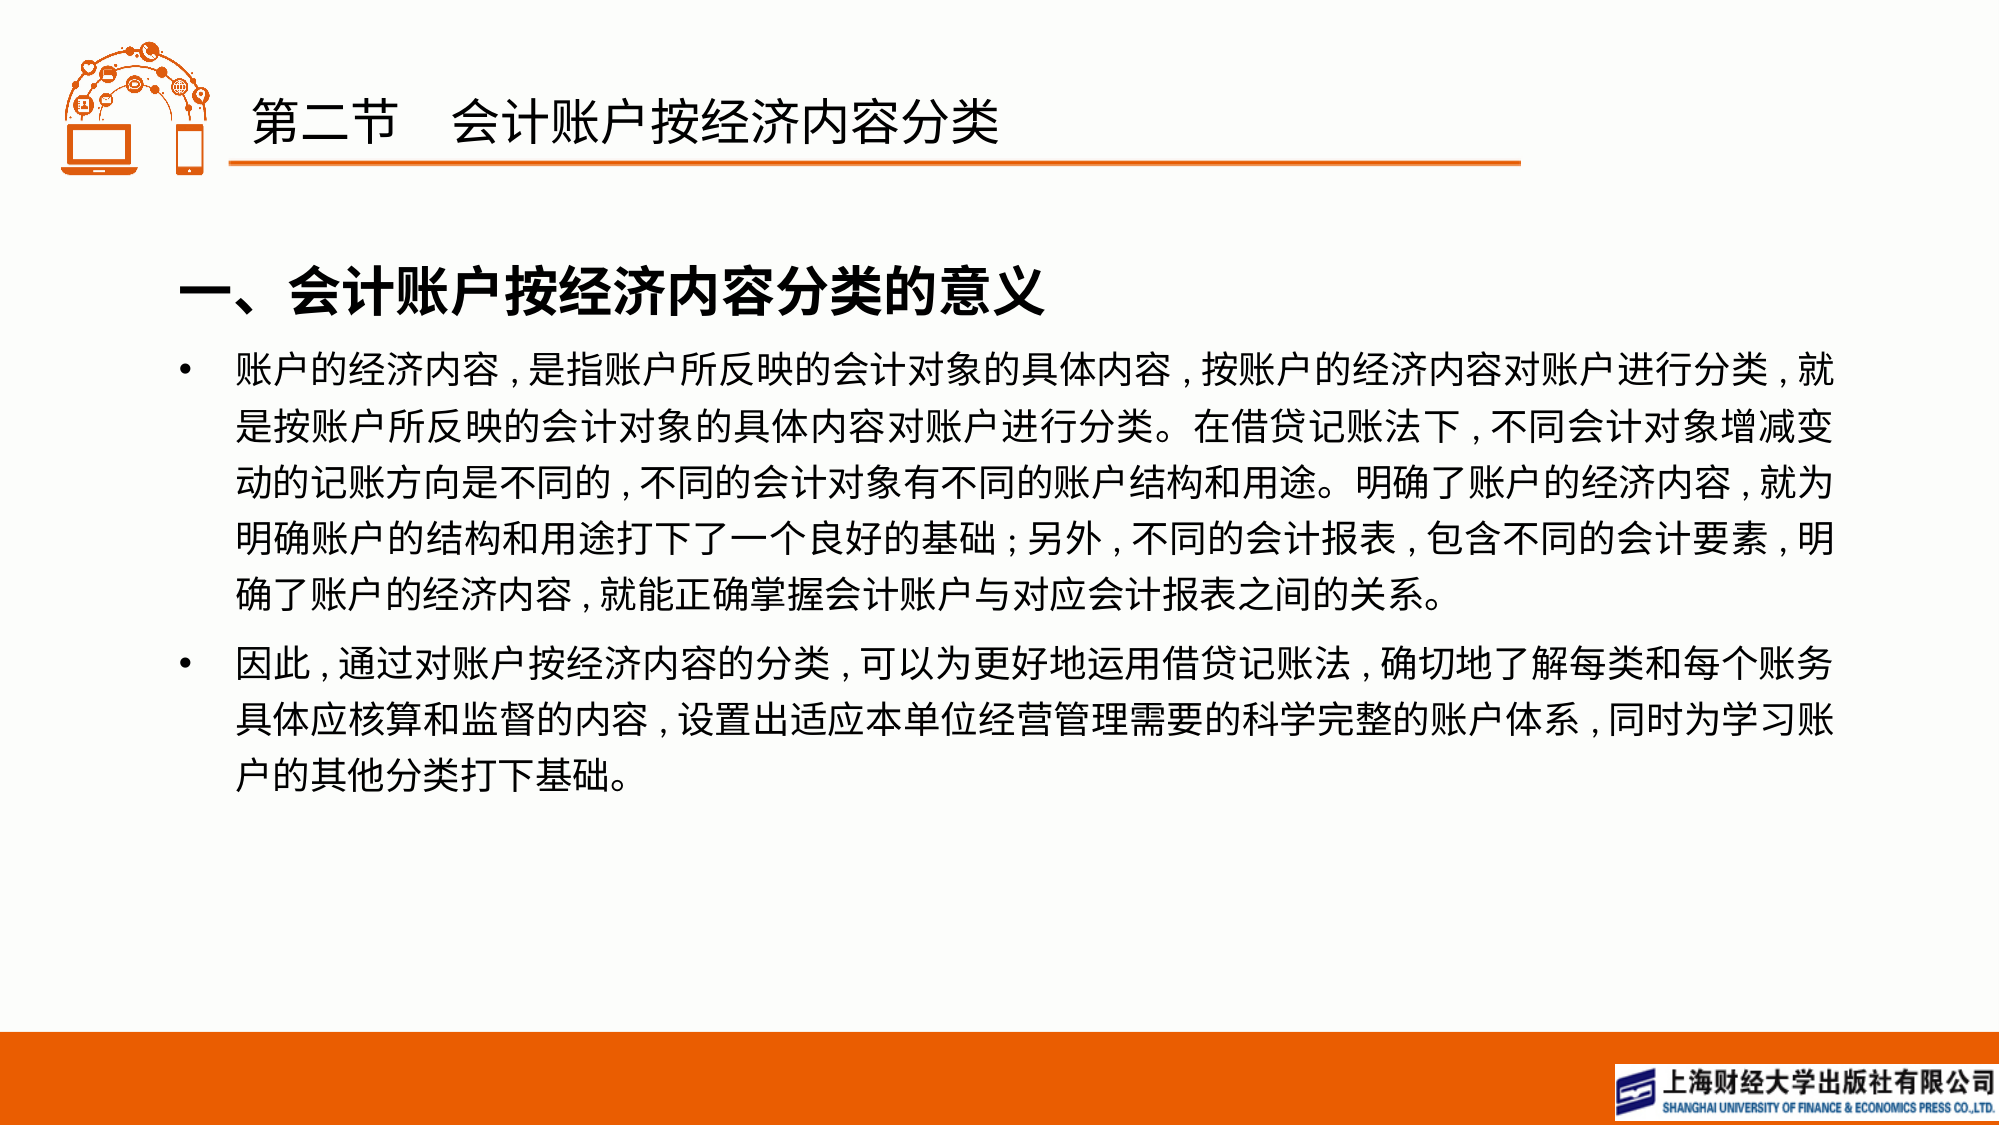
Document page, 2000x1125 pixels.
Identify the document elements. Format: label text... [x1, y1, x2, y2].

picture [0, 0, 2000, 1125]
title 第二节 会计账户按经济内容分类 [235, 82, 1605, 189]
list 一、会计账户按经济内容分类的意义 账户的经济内容,是指账户所反映的会计对象的具体内容,按账户的经济内容对账户进行分类,就是按账户所反映的会计对象的具体内容对账户进行分类。在借贷记账法下,不同会计对象增减变动的记账方向是不同的,不同的会计对象有不同的账户结构和用途。明确了账户的经济内容,就为明确账户的结构和用途打下了一个良好的基础;另外,不同的会计报表,包含不同的会计要素,明确了账户的经济内容,就能正确掌握会计账户与对应会计报表之间的关系。 因此,通过对账户按经济内容的分类,可以为更好地运用借贷记账法,确切地了解每类和每个账务具体应核算和监督的内容,设置出适应本单位经营管理需要的科学完整的账户体系,同时为学习账户的其他分类打下基础。 [163, 227, 1850, 1049]
